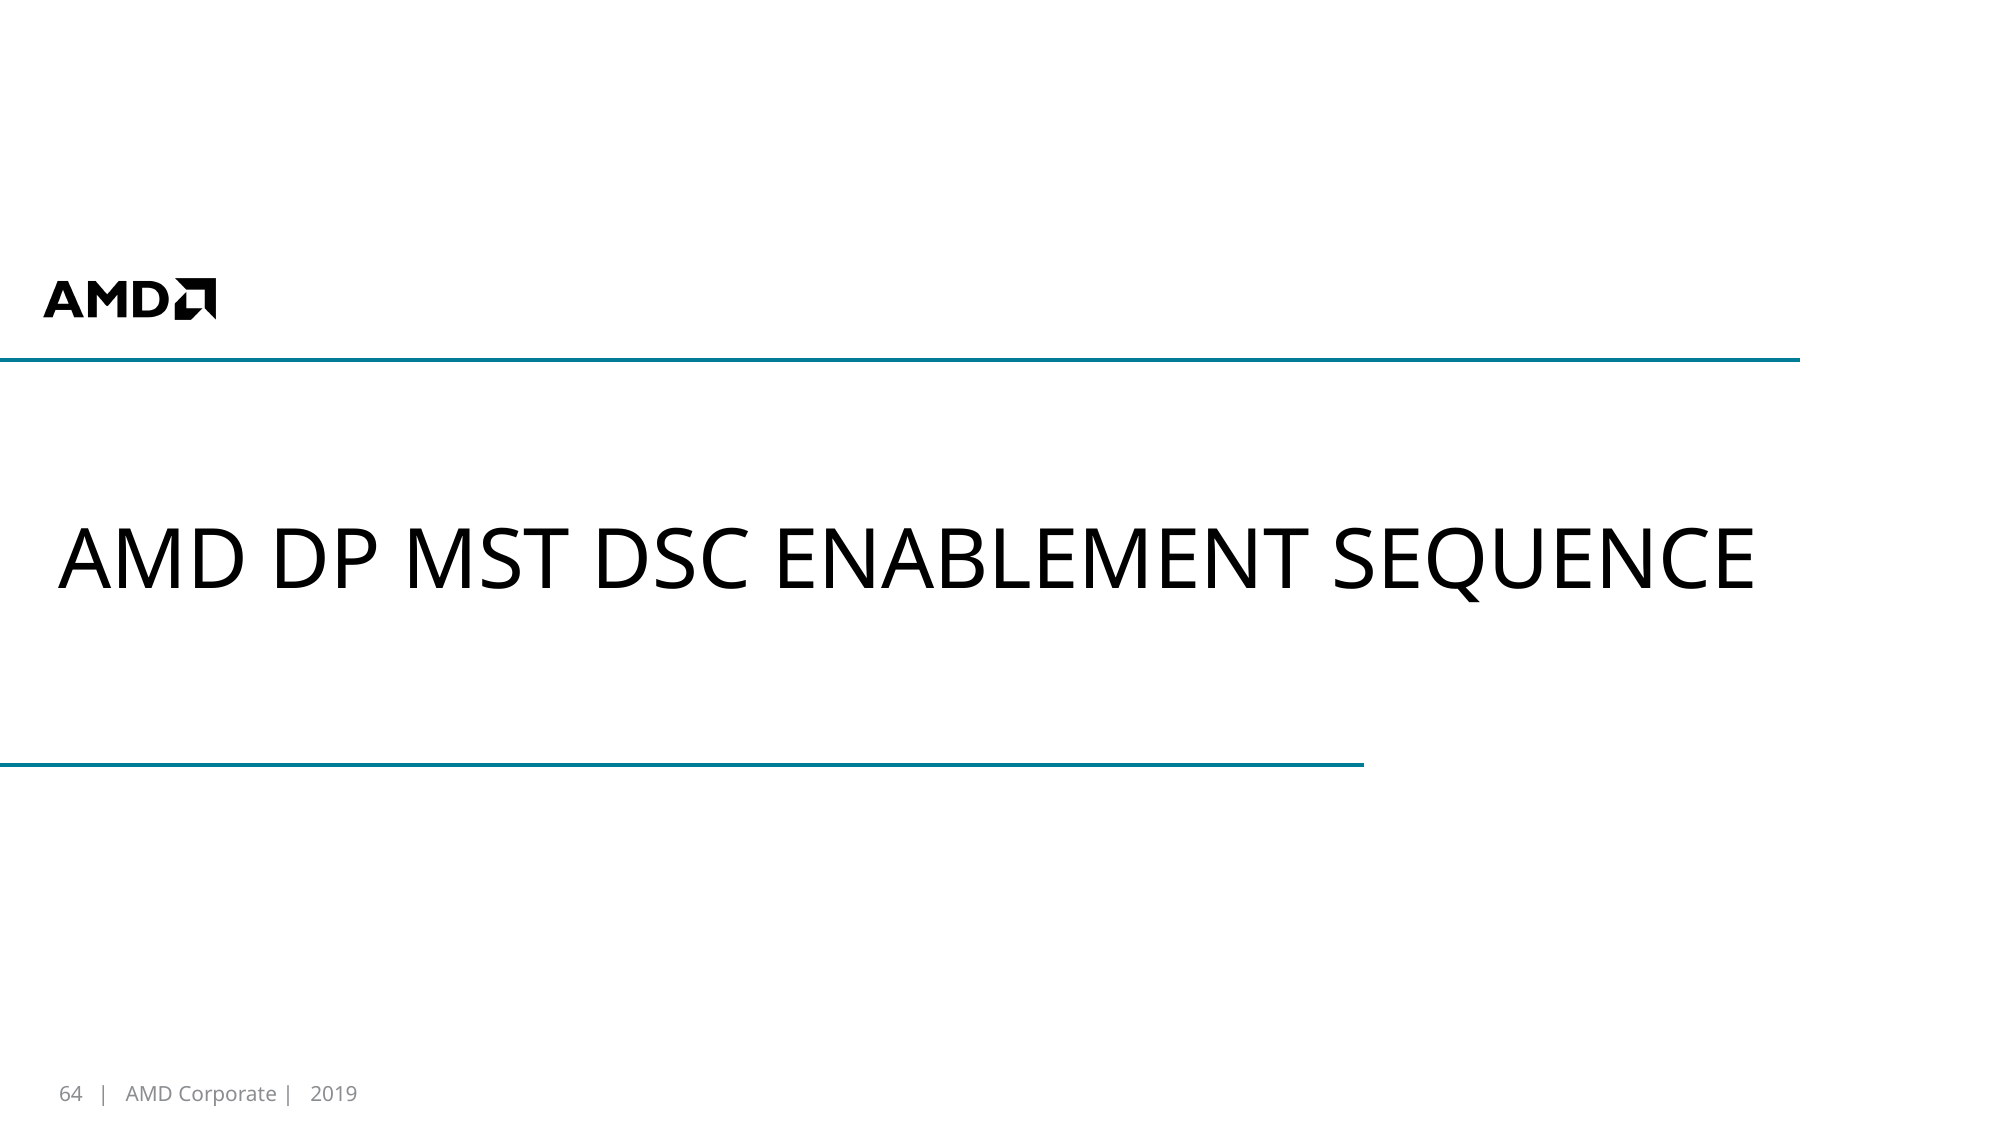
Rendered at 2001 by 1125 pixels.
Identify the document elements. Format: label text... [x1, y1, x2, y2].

picture [43, 278, 216, 320]
title AMD DP MST DSC ENABLEMENT SEQUENCE [43, 395, 1957, 728]
slide_number 64 [0, 1065, 98, 1125]
footer | AMD Corporate | 2019 [98, 1065, 773, 1125]
